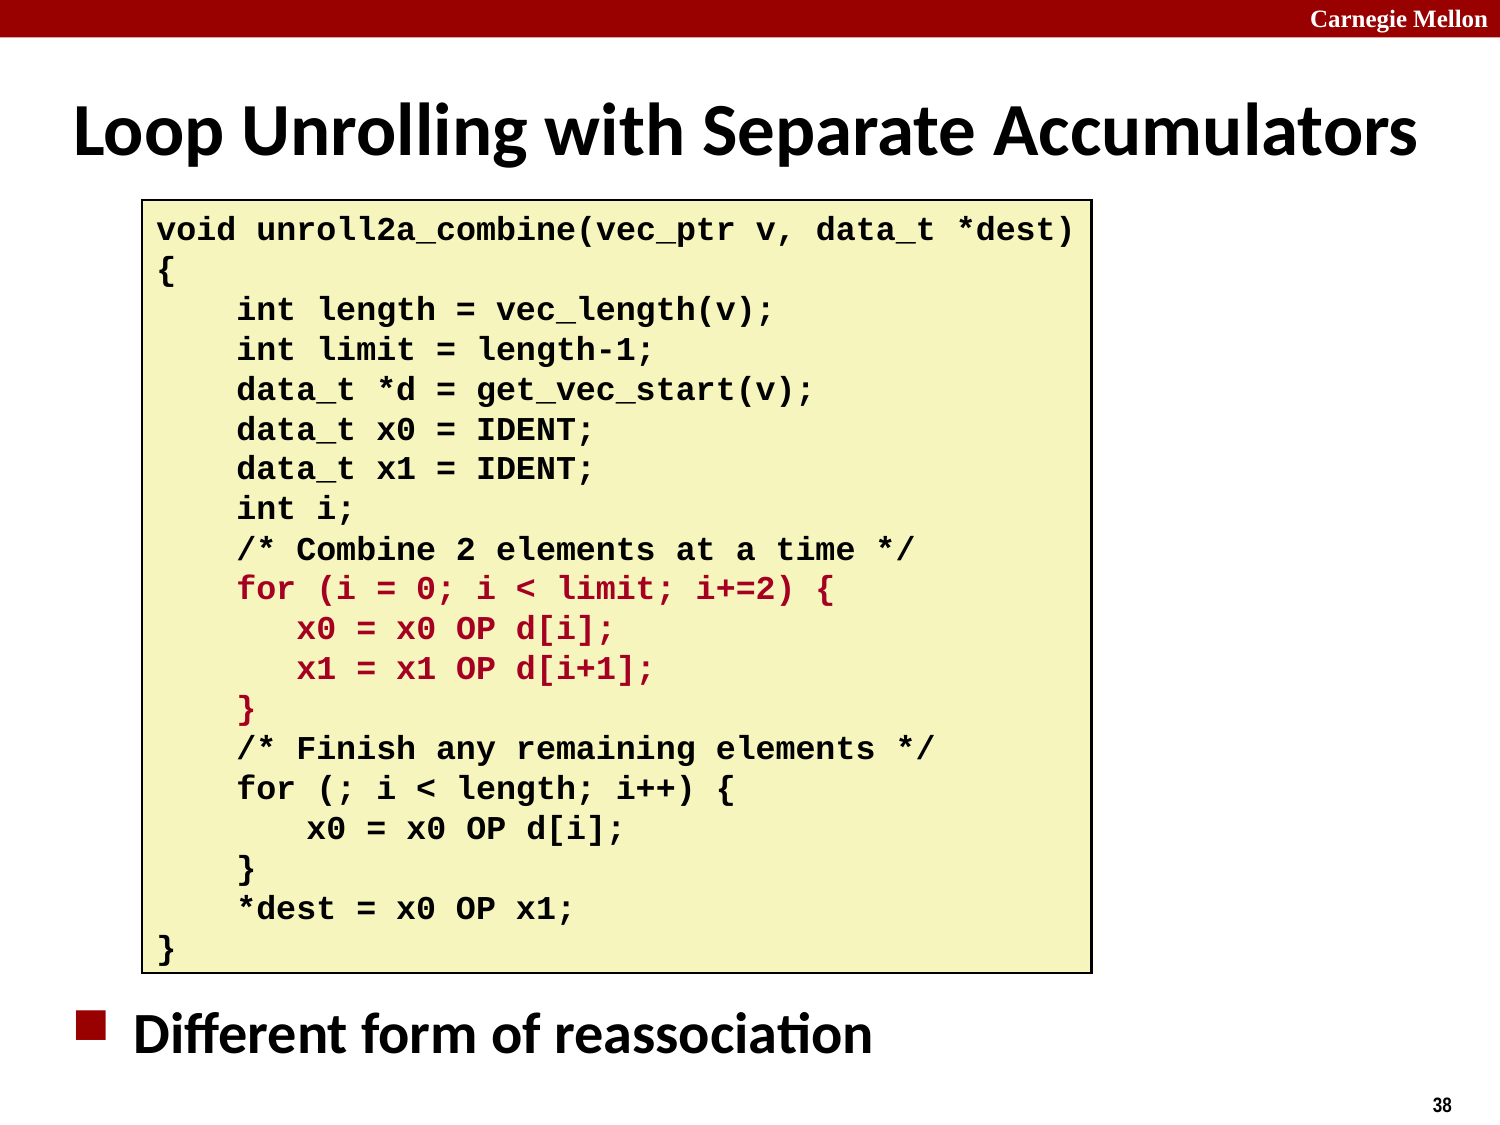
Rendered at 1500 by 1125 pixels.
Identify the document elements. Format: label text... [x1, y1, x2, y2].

list Different form of reassociation [61, 987, 1426, 1083]
text_box void unroll2a_combine(vec_ptr v, data_t *dest) { int length = vec_length(v); int limit = length-1; data_t *d = get_vec_start(v); data_t x0 = IDENT; data_t x1 = IDENT; int i; /* Combine 2 elements at a time */ for (i = 0; i < limit; i+=2) { x0 = x0 OP d[i]; x1 = x1 OP d[i+1]; } /* Finish any remaining elements */ for (; i < length; i++) { x0 = x0 OP d[i]; } *dest = x0 OP x1; } [141, 199, 1092, 973]
title Loop Unrolling with Separate Accumulators [58, 62, 1463, 188]
